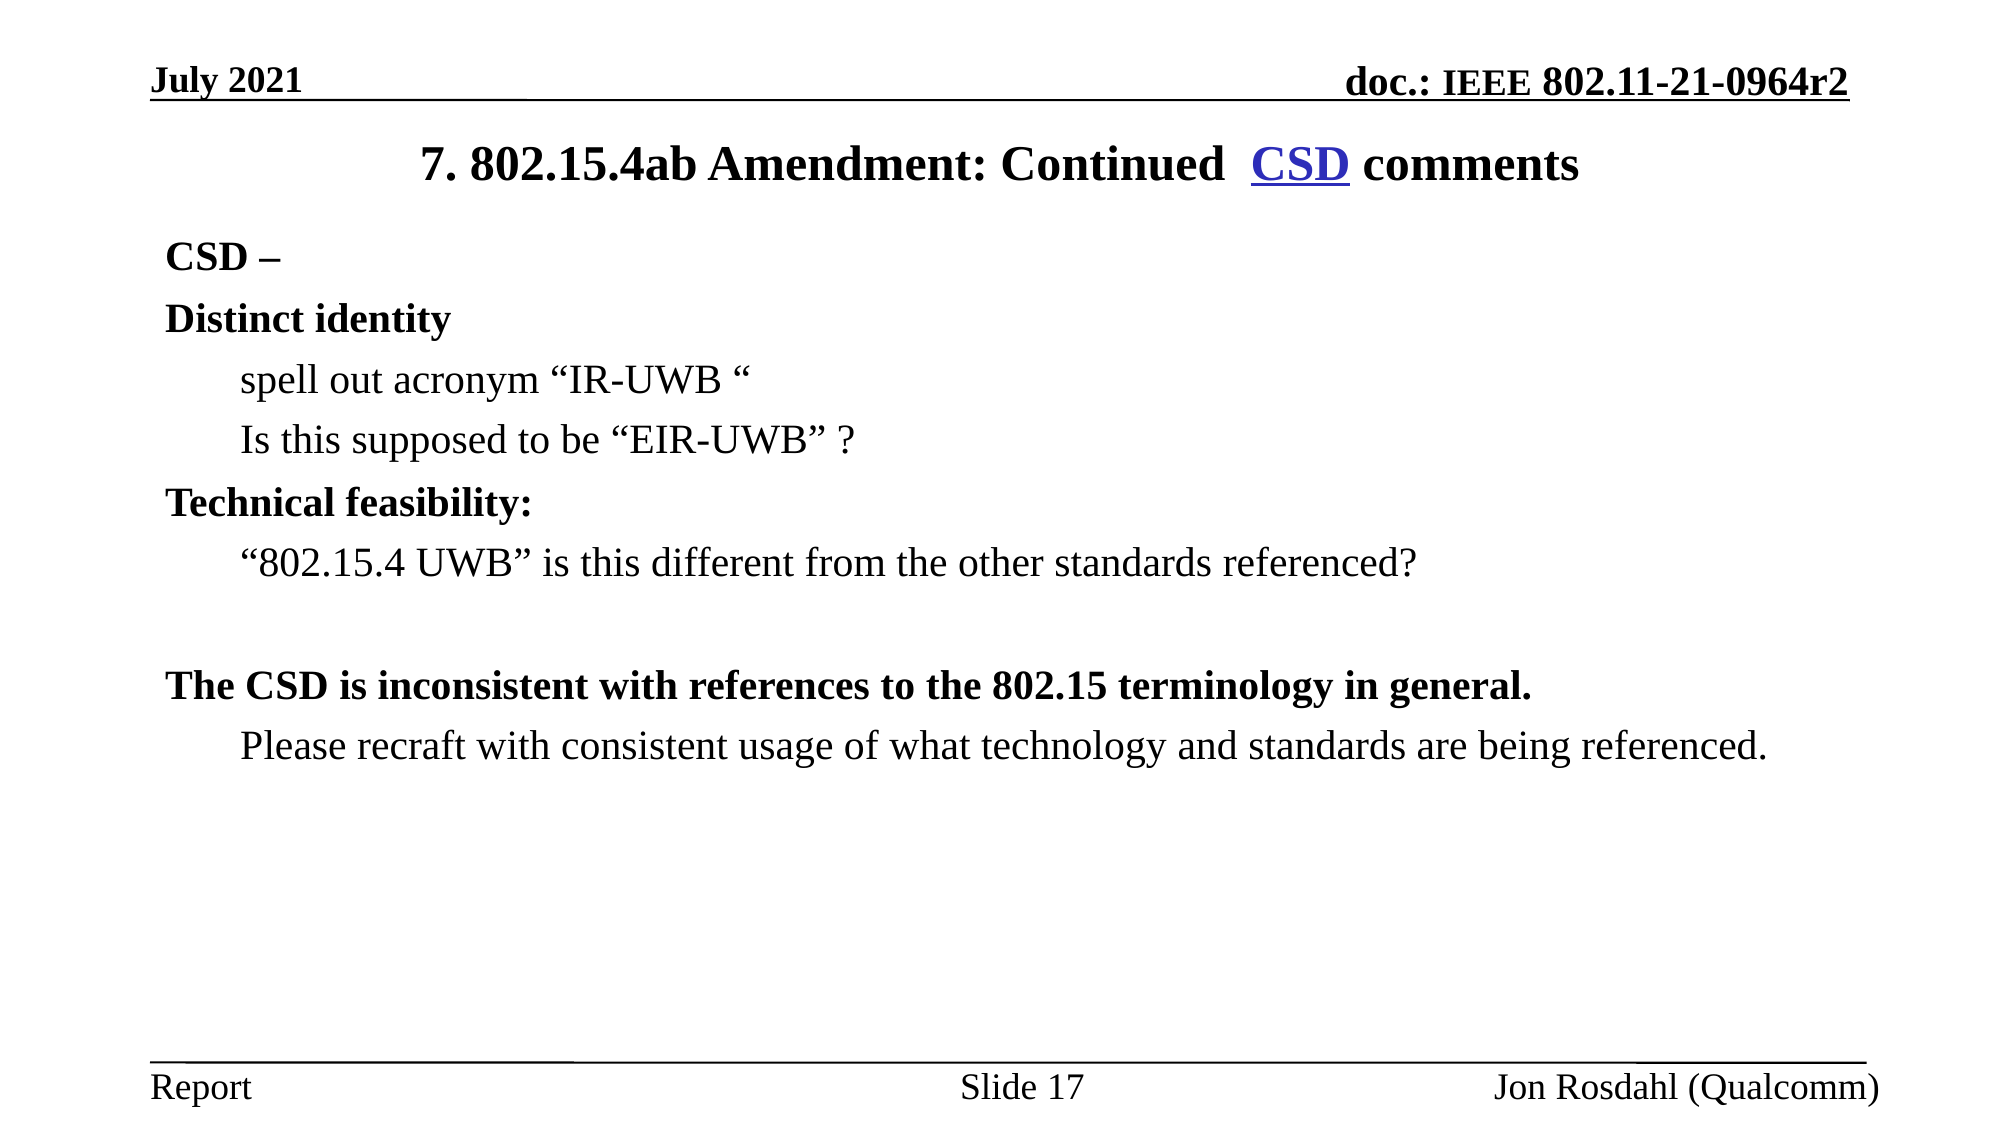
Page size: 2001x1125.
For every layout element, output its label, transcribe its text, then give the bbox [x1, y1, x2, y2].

slide_number Slide 17 [950, 1061, 1095, 1125]
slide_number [149, 49, 431, 100]
list CSD – Distinct identity spell out acronym “IR-UWB “ Is this supposed to be “EIR-UWB” ? Technical feasibility: “802.15.4 UWB” is this different from the other standards referenced? The CSD is inconsistent with references to the 802.15 terminology in general. Please recraft with consistent usage of what technology and standards are being referenced. [149, 220, 1850, 1000]
title 7. 802.15.4ab Amendment: Continued CSD comments [149, 112, 1850, 209]
footer Jon Rosdahl (Qualcomm) [1436, 1061, 1881, 1108]
